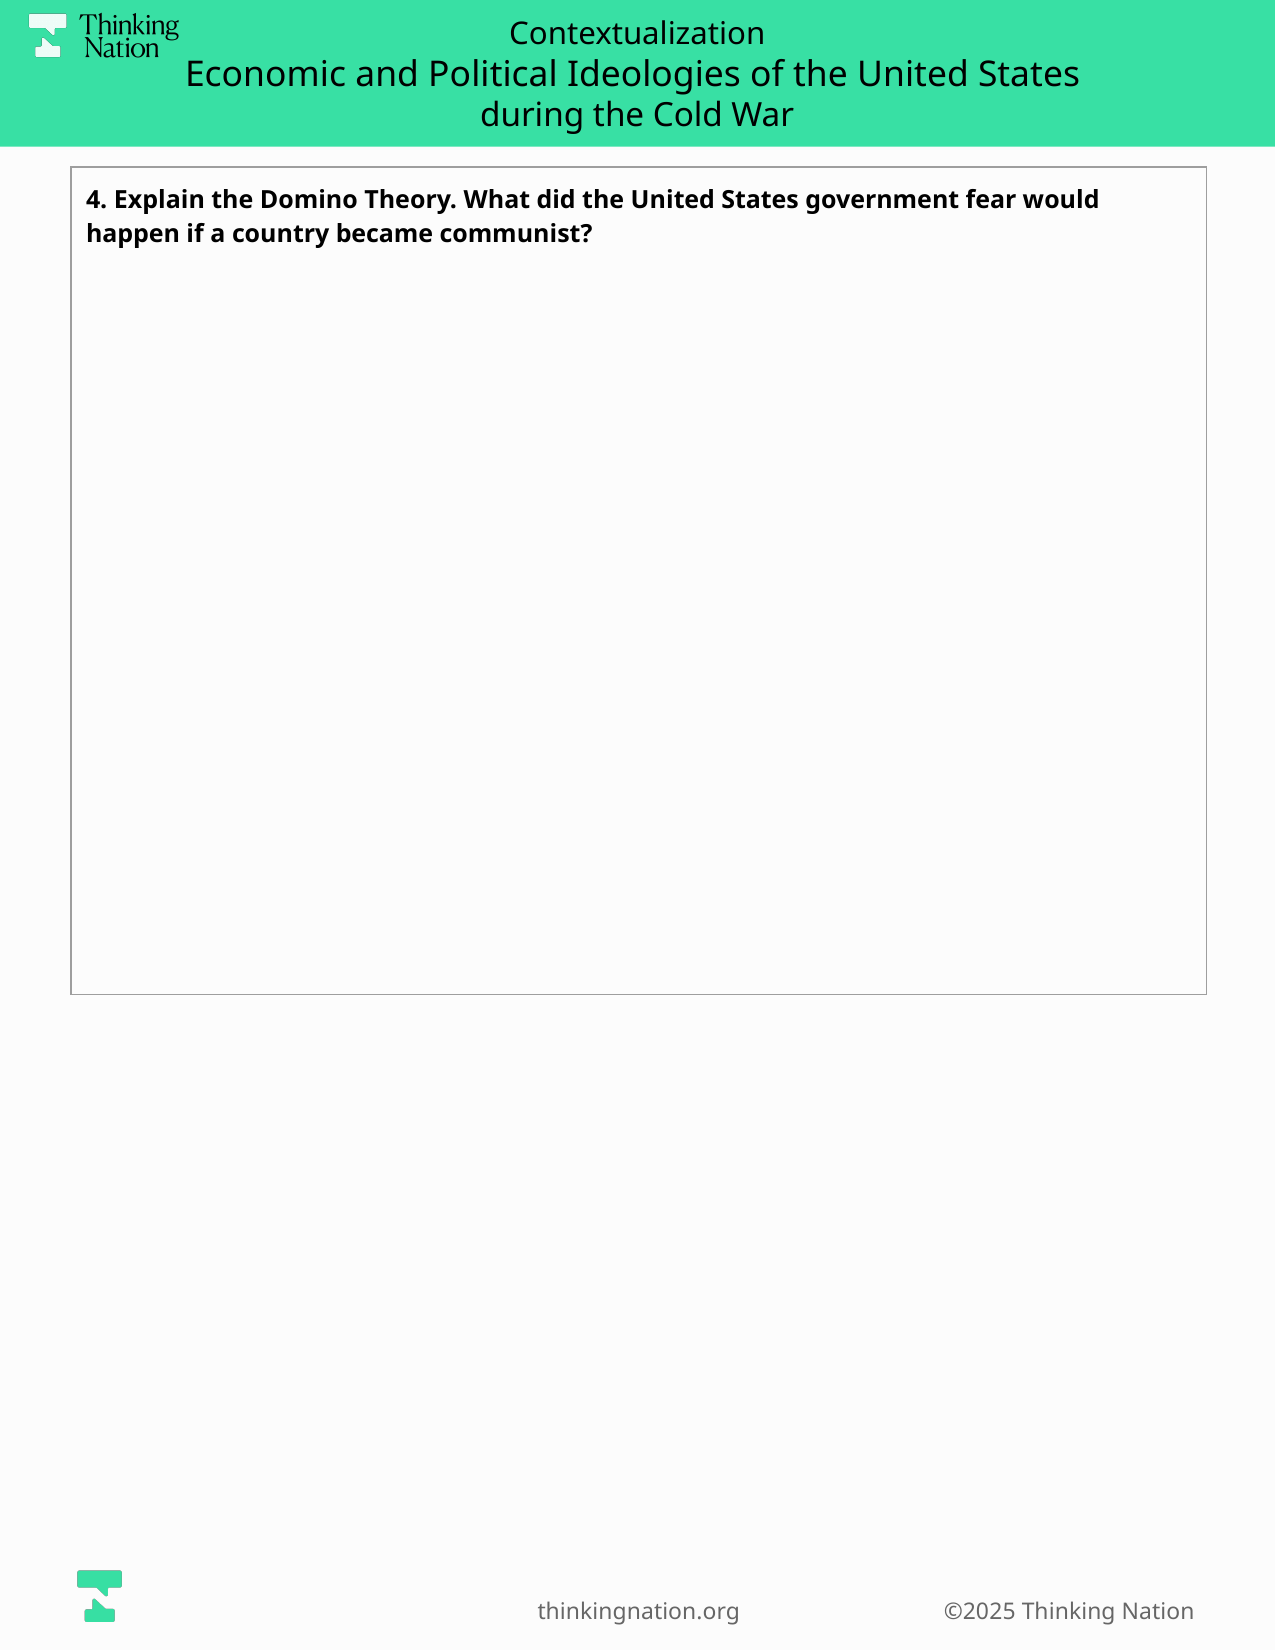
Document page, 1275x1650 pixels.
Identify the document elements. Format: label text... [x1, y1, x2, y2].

picture [63, 1560, 135, 1632]
picture [12, 0, 184, 71]
text_box Contextualization Economic and Political Ideologies of the United States during the Cold War [0, 0, 1275, 147]
text_box ©2025 Thinking Nation [909, 1580, 1211, 1632]
table_header 4. Explain the Domino Theory. What did the United States government fear would happen if a country became communist? [72, 168, 1206, 994]
text_box thinkingnation.org [488, 1580, 790, 1632]
